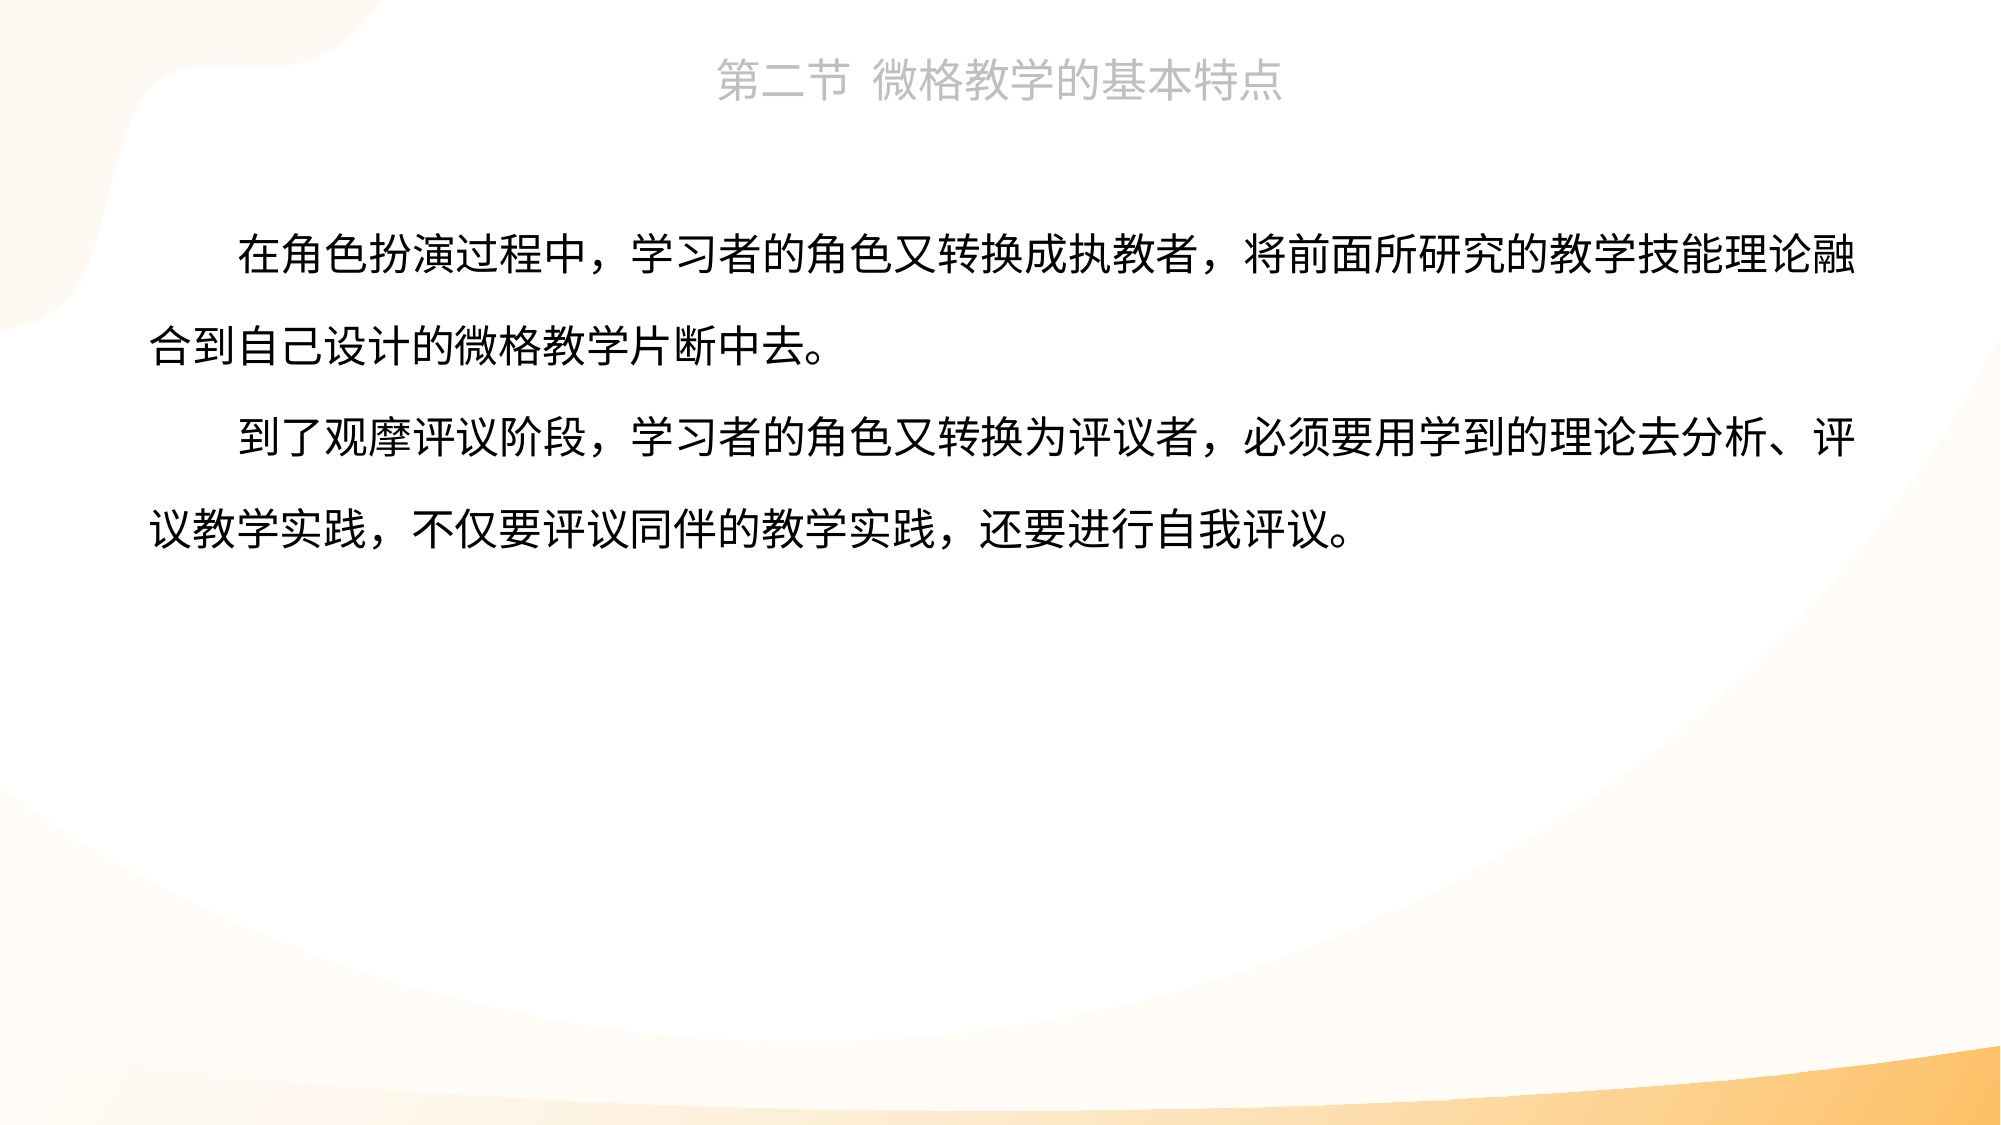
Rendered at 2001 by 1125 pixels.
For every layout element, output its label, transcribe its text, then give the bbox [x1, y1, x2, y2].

text_box 在角色扮演过程中，学习者的角色又转换成执教者，将前面所研究的教学技能理论融合到自己设计的微格教学片断中去。 到了观摩评议阶段，学习者的角色又转换为评议者，必须要用学到的理论去分析、评议教学实践，不仅要评议同伴的教学实践，还要进行自我评议。 [133, 179, 1873, 562]
